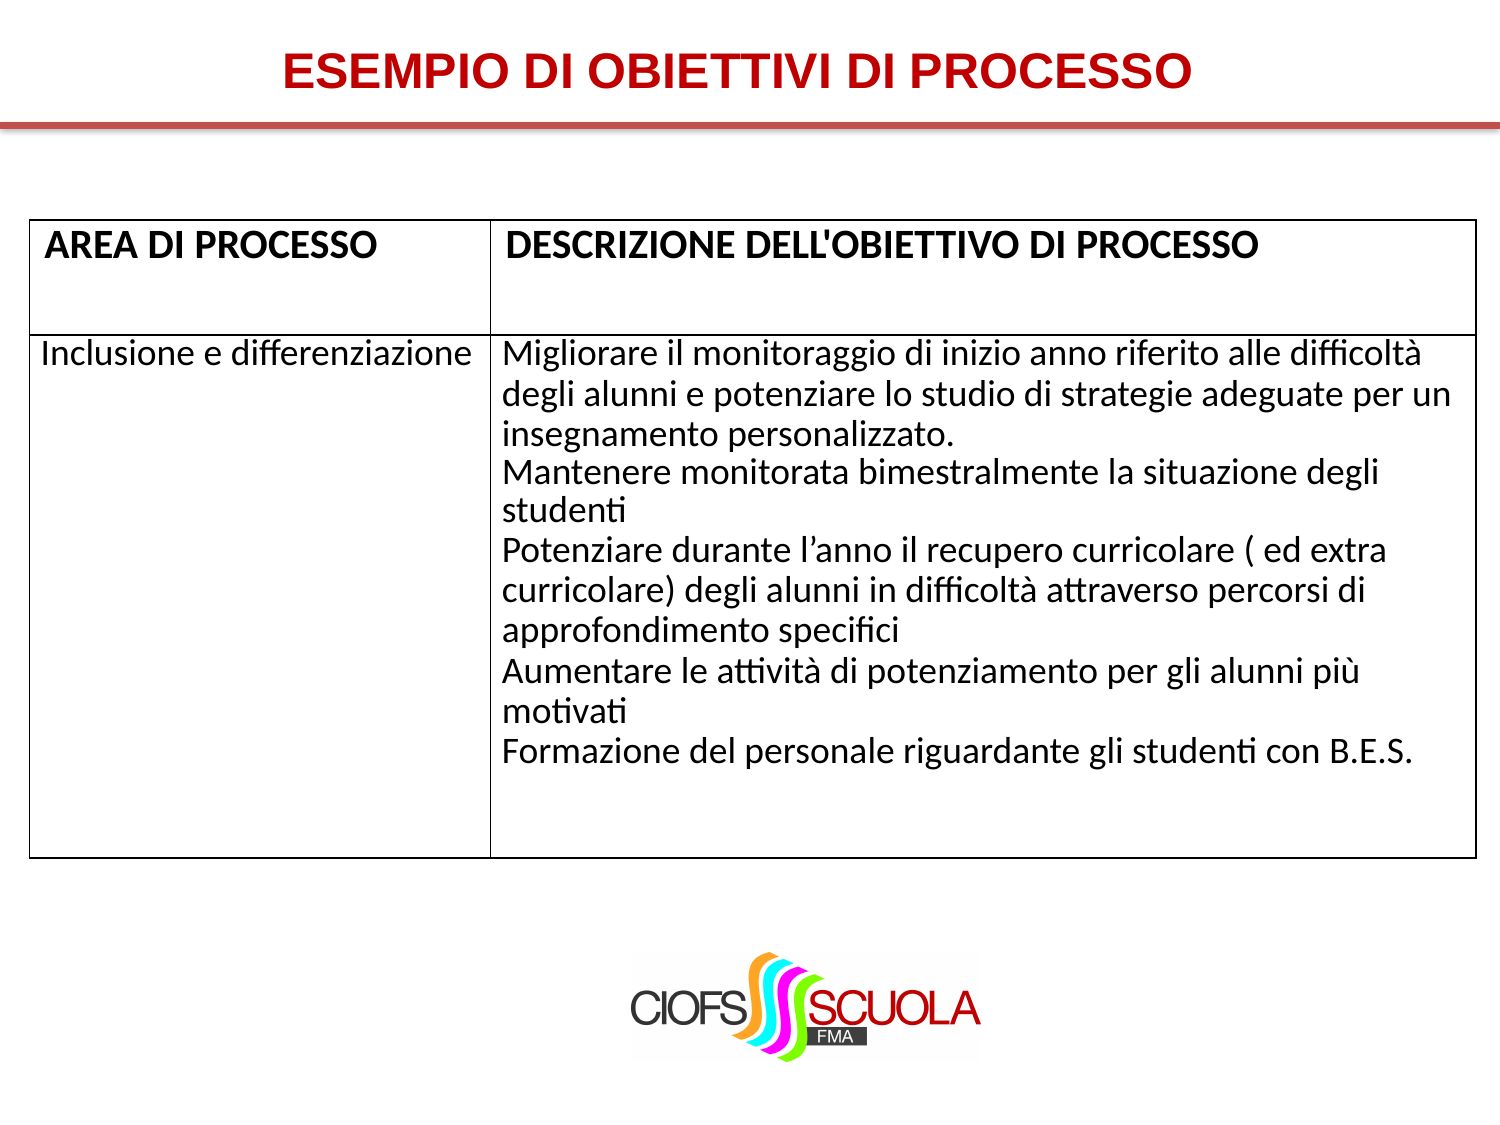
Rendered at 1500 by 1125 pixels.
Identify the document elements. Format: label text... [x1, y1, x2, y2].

text_box ESEMPIO DI OBIETTIVI DI PROCESSO [147, 30, 1329, 106]
table_header AREA DI PROCESSO [30, 221, 490, 334]
picture [631, 952, 981, 1063]
table_cell Migliorare il monitoraggio di inizio anno riferito alle difficoltà degli alunni e potenziare lo studio di strategie adeguate per un insegnamento personalizzato. Mantenere monitorata bimestralmente la situazione degli studenti Potenziare durante l’anno il recupero curricolare ( ed extra curricolare) degli alunni in difficoltà attraverso percorsi di approfondimento specifici Aumentare le attività di potenziamento per gli alunni più motivati Formazione del personale riguardante gli studenti con B.E.S. [491, 336, 1475, 857]
table_header DESCRIZIONE DELL'OBIETTIVO DI PROCESSO [491, 221, 1475, 334]
table_cell Inclusione e differenziazione [30, 336, 490, 857]
